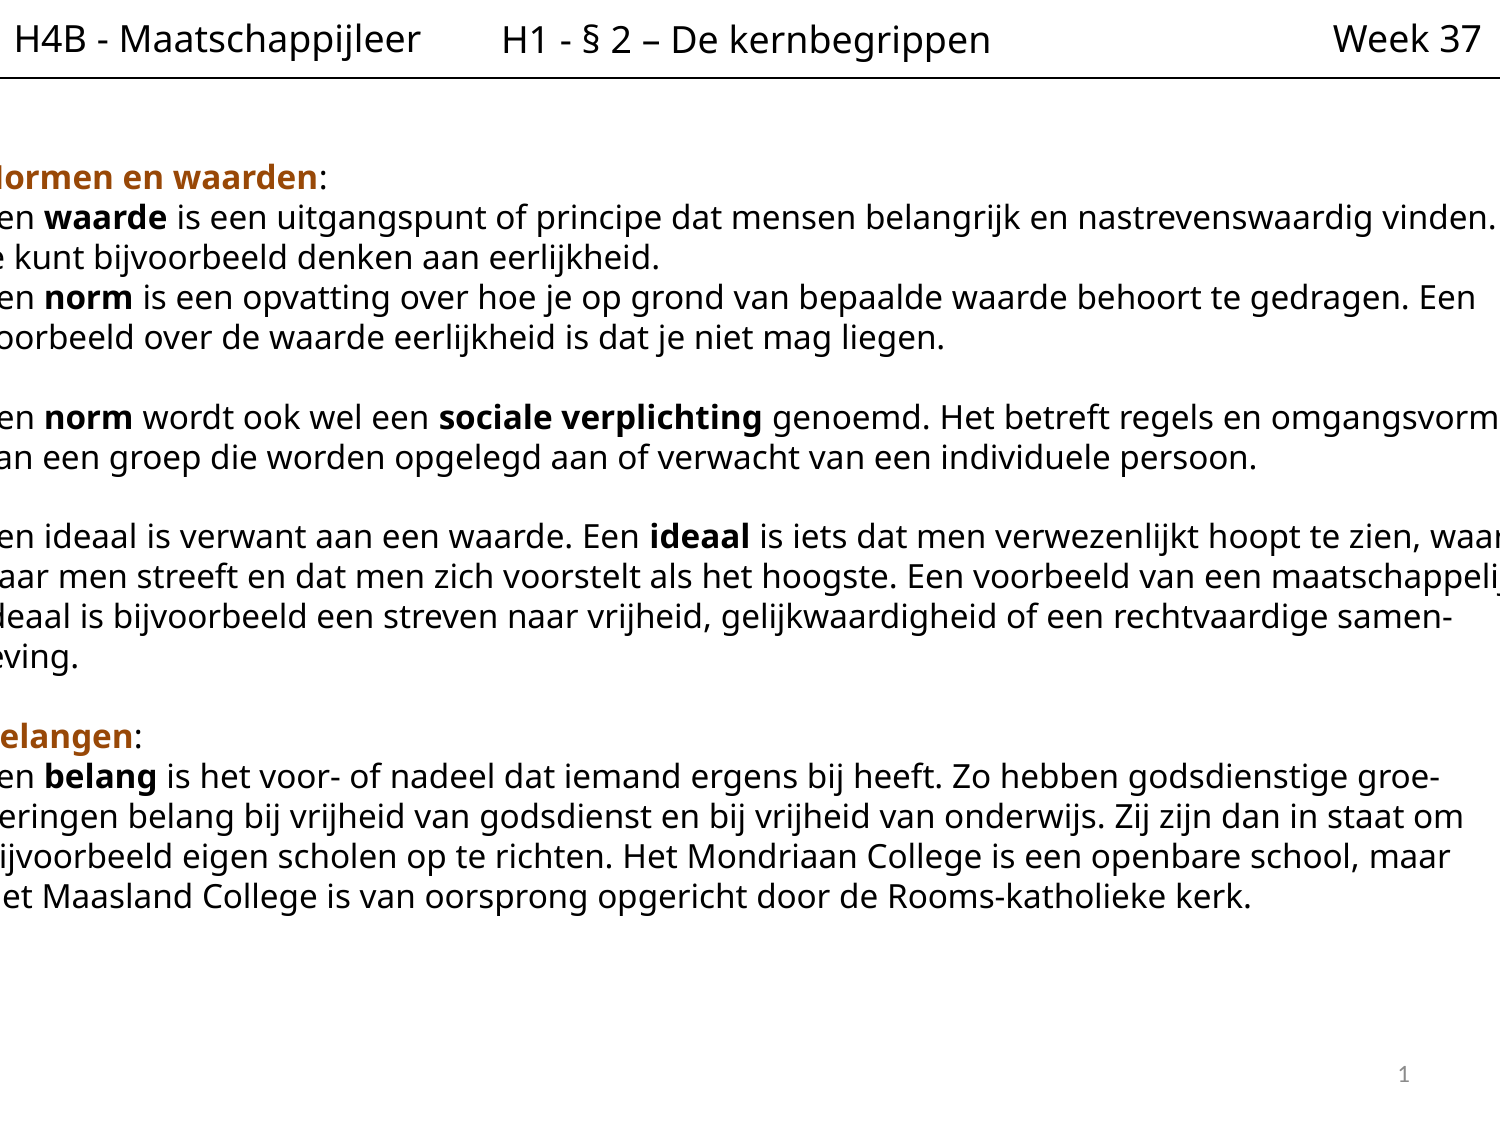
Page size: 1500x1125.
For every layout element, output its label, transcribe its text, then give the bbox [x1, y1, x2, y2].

text_box Week 37 [1318, 7, 1498, 67]
text_box Normen en waarden: Een waarde is een uitgangspunt of principe dat mensen belangrijk en nastrevenswaardig vinden. Je kunt bijvoorbeeld denken aan eerlijkheid. Een norm is een opvatting over hoe je op grond van bepaalde waarde behoort te gedragen. Een voorbeeld over de waarde eerlijkheid is dat je niet mag liegen. Een norm wordt ook wel een sociale verplichting genoemd. Het betreft regels en omgangsvormen van een groep die worden opgelegd aan of verwacht van een individuele persoon. Een ideaal is verwant aan een waarde. Een ideaal is iets dat men verwezenlijkt hoopt te zien, waar- naar men streeft en dat men zich voorstelt als het hoogste. Een voorbeeld van een maatschappelijk ideaal is bijvoorbeeld een streven naar vrijheid, gelijkwaardigheid of een rechtvaardige samen- leving. Belangen: Een belang is het voor- of nadeel dat iemand ergens bij heeft. Zo hebben godsdienstige groe- peringen belang bij vrijheid van godsdienst en bij vrijheid van onderwijs. Zij zijn dan in staat om Bijvoorbeeld eigen scholen op te richten. Het Mondriaan College is een openbare school, maar Het Maasland College is van oorsprong opgericht door de Rooms-katholieke kerk. [0, 148, 1500, 923]
slide_number 1 [1074, 1042, 1425, 1103]
text_box H4B - Maatschappijleer [0, 7, 437, 67]
text_box H1 - § 2 – De kernbegrippen [486, 8, 1007, 68]
